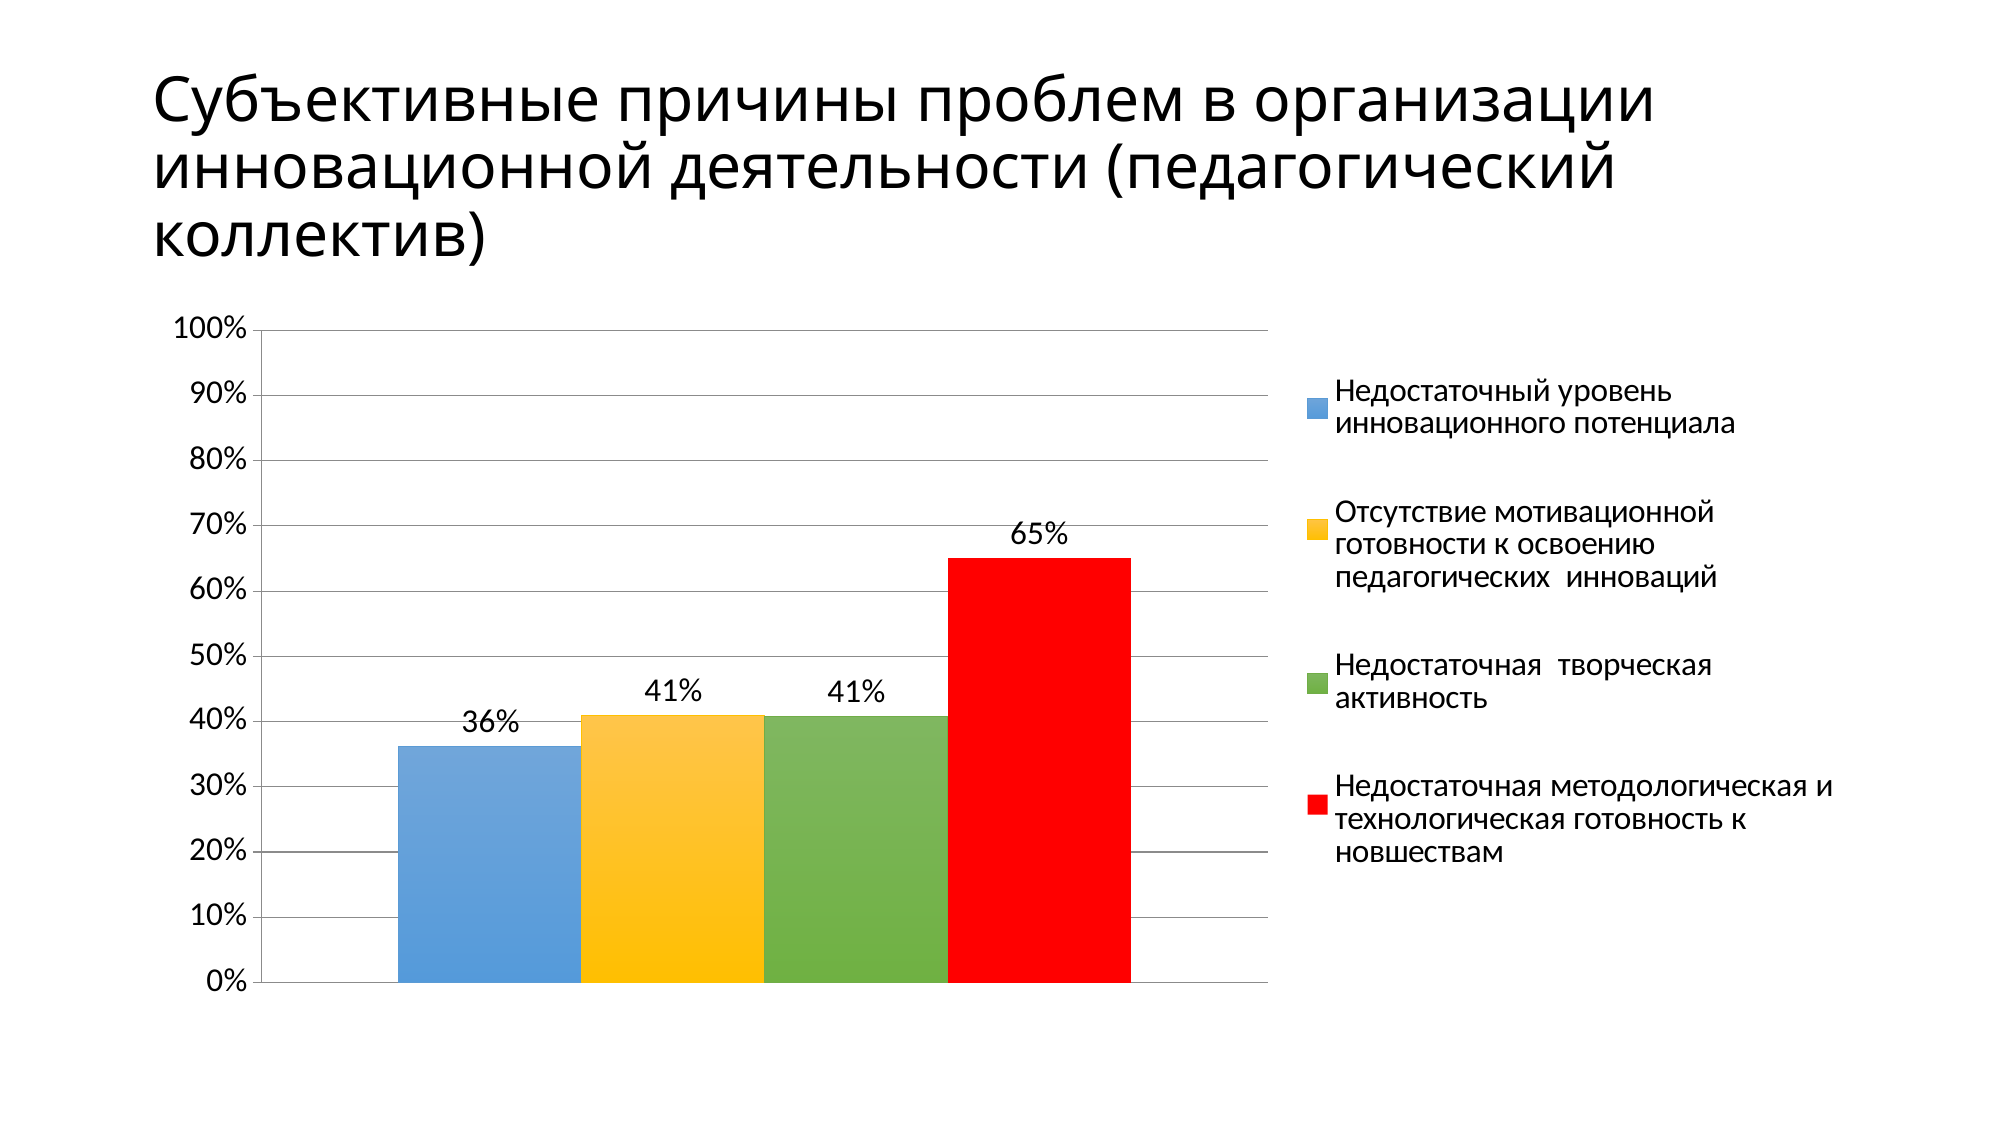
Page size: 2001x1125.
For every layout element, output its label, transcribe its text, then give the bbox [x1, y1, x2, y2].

title Субъективные причины проблем в организации инновационной деятельности (педагогический коллектив) [137, 59, 1863, 278]
chart [137, 299, 1863, 1014]
